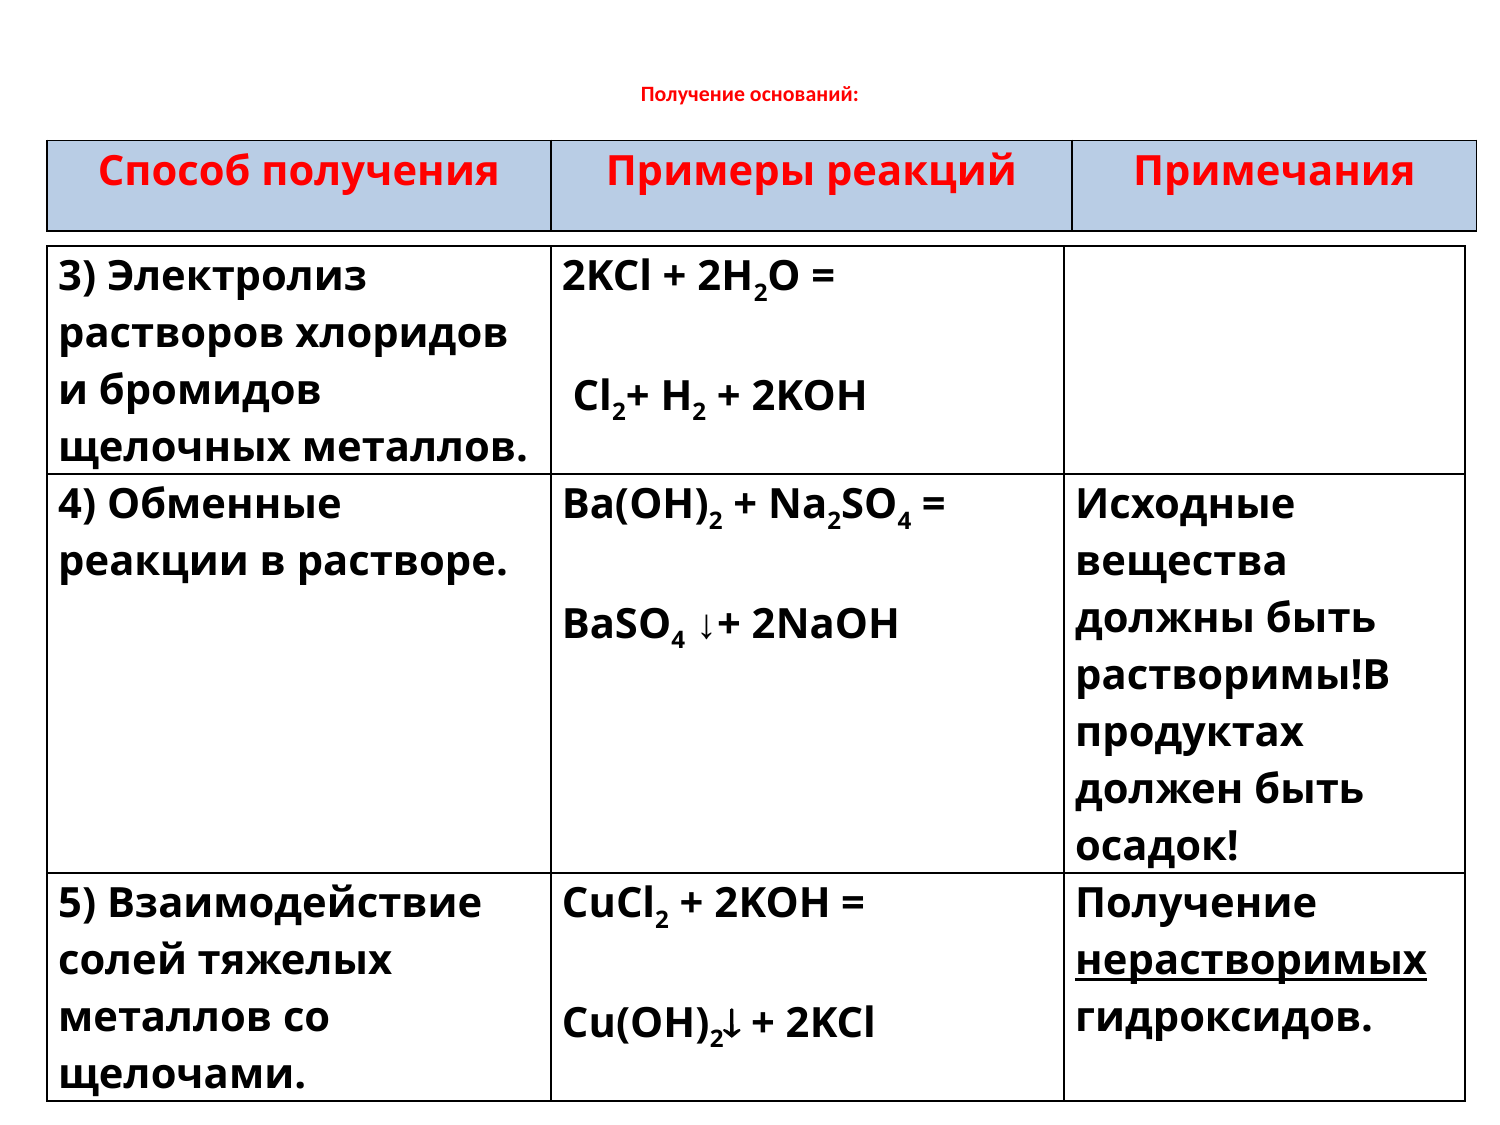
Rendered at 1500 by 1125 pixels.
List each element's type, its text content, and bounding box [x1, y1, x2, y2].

table_cell 4) Обменные реакции в растворе. [48, 475, 550, 872]
table_cell Ba(OH)2 + Na2SO4 = BaSO4 ↓+ 2NaOH [552, 475, 1063, 872]
table_cell Получение нерастворимых гидроксидов. [1065, 874, 1464, 1100]
table_header Примечания [1073, 141, 1476, 230]
table_header Примеры реакций [552, 141, 1071, 230]
table_header 2KCl + 2H2O = Cl2+ H2 + 2KOH [552, 247, 1063, 473]
table_cell СuCl2 + 2KOH = Сu(OH)2 + 2KCl [552, 874, 1063, 1100]
table_header Способ получения [48, 141, 550, 230]
table_header [1065, 247, 1464, 473]
table_header 3) Электролиз растворов хлоридов и бромидов щелочных металлов. [48, 247, 550, 473]
table_cell Исходные вещества должны быть растворимы!В продуктах должен быть осадок! [1065, 475, 1464, 872]
table_cell 5) Взаимодействие солей тяжелых металлов со щелочами. [48, 874, 550, 1100]
title Получение оснований: [75, 45, 1425, 140]
